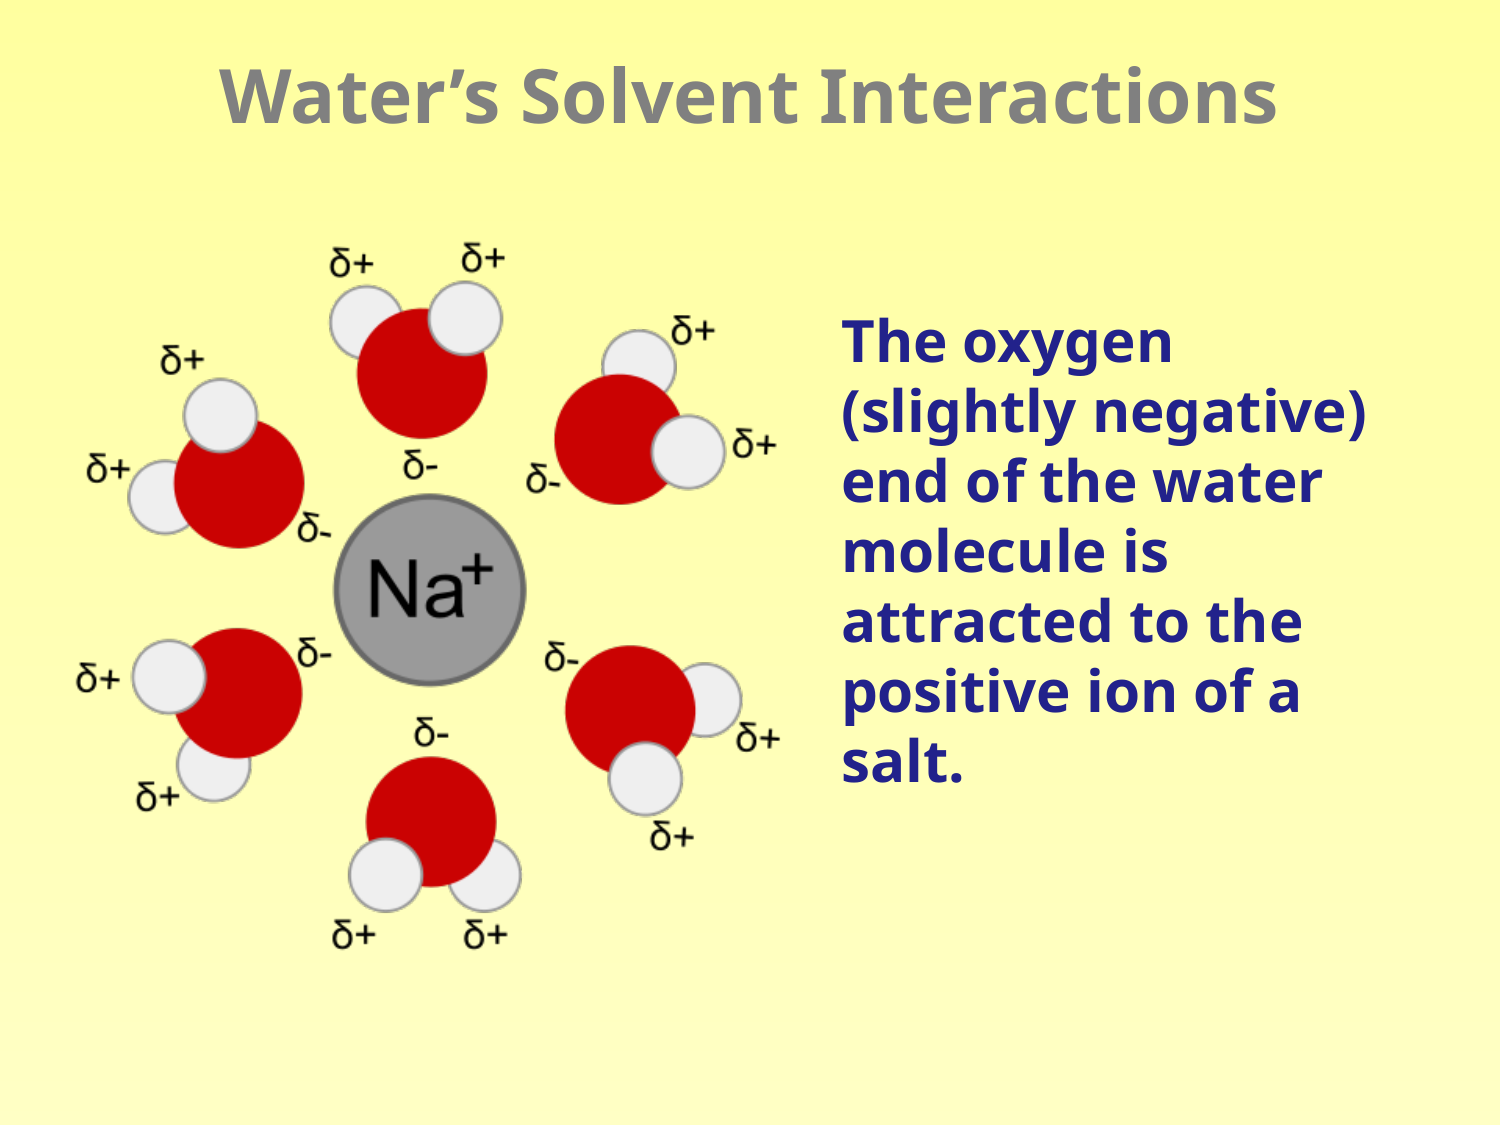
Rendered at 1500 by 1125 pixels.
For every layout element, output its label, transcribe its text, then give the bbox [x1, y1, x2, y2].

picture [44, 203, 827, 986]
text_box The oxygen (slightly negative) end of the water molecule is attracted to the positive ion of a salt. [830, 296, 1429, 802]
title Water’s Solvent Interactions [112, 0, 1388, 188]
